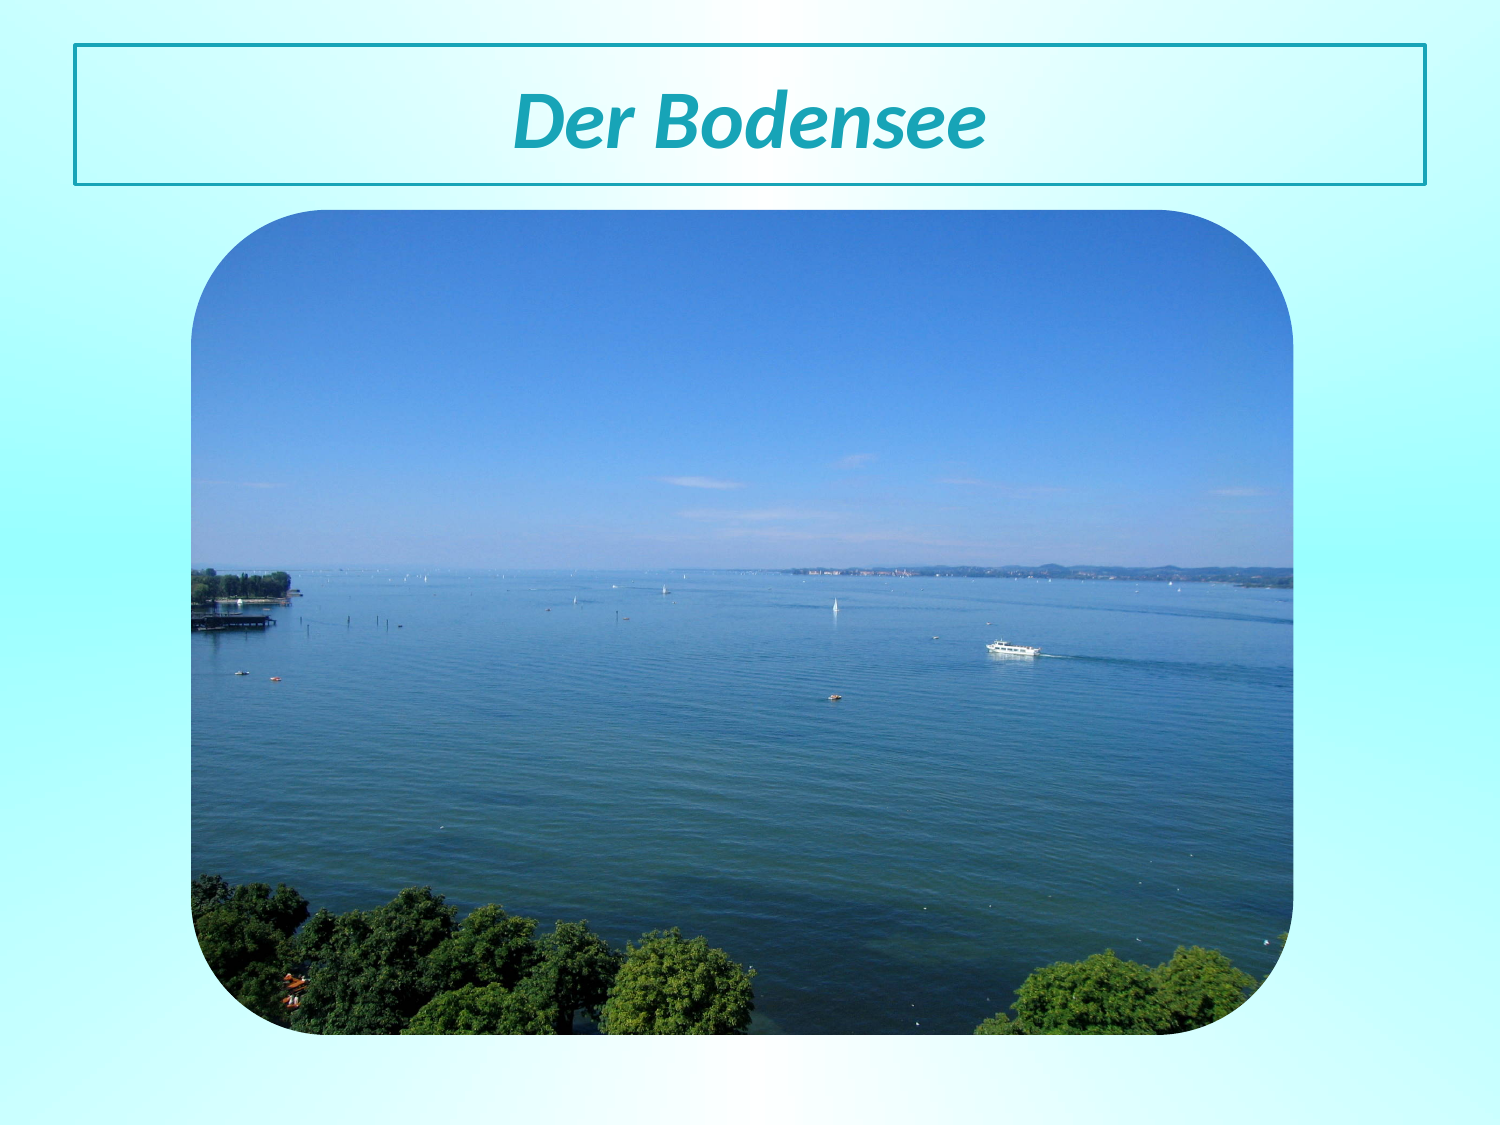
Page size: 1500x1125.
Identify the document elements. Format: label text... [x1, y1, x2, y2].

picture [0, 0, 1500, 1125]
title Der Bodensee [75, 45, 1425, 185]
